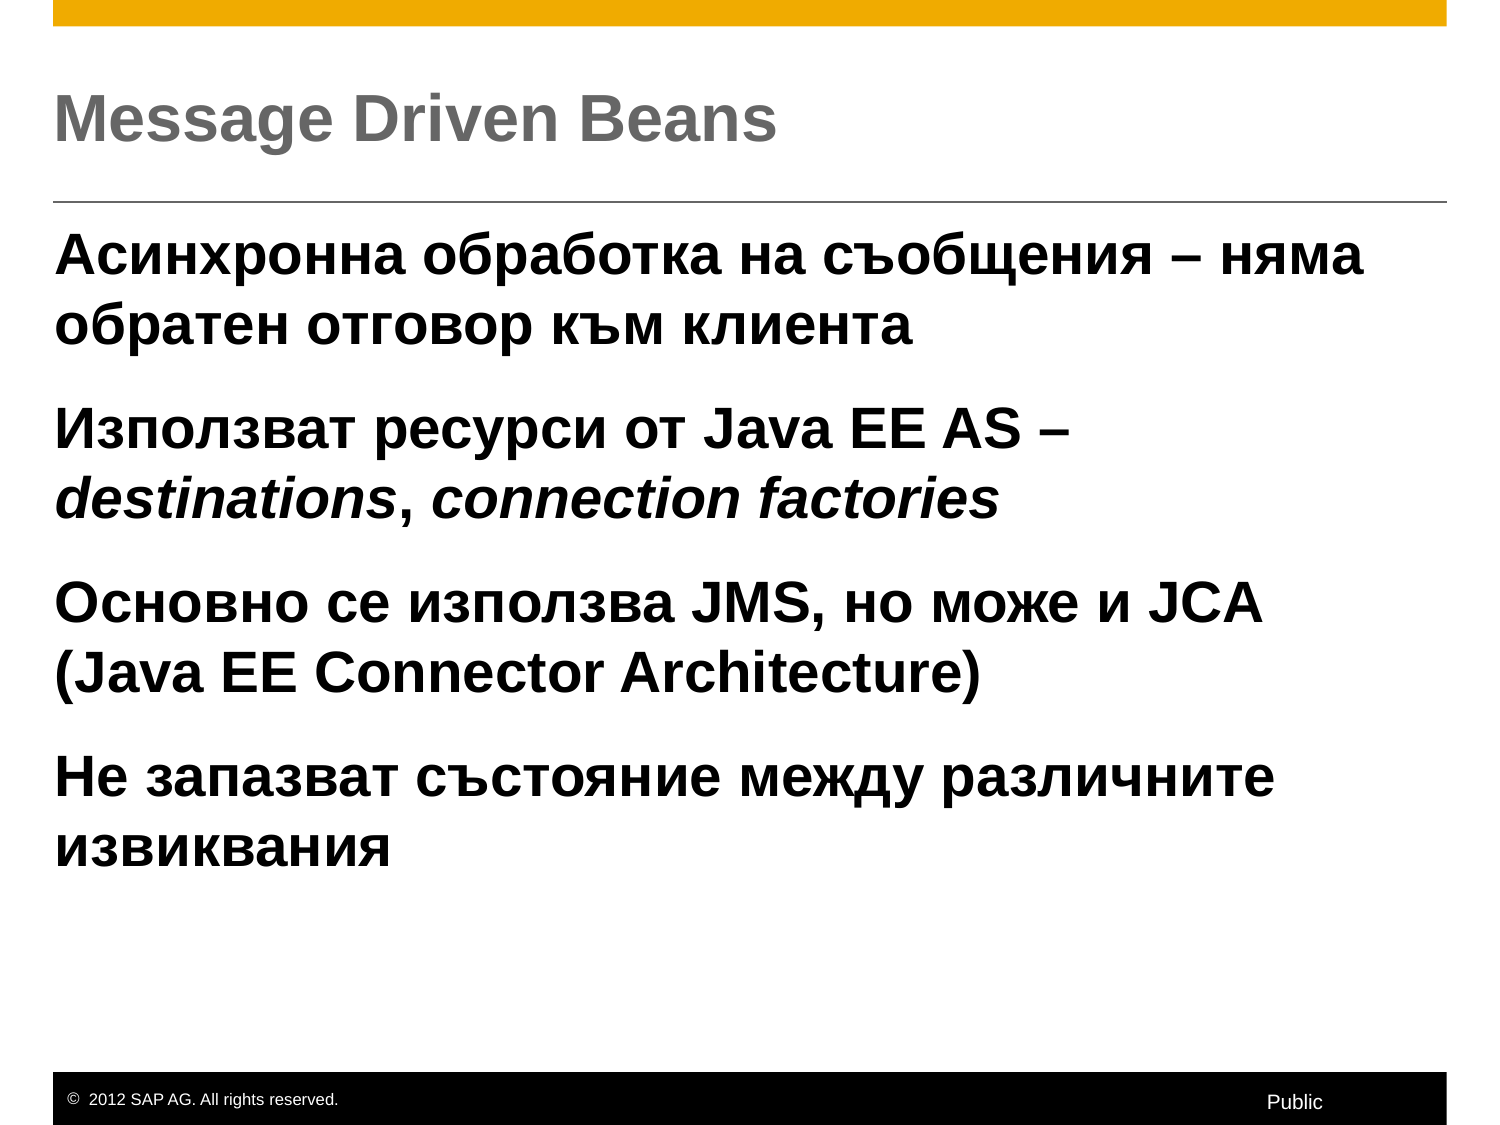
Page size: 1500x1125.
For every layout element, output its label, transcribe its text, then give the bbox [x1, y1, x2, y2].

list Асинхронна обработка на съобщения – няма обратен отговор към клиента Използват ресурси от Java EE AS – destinations, connection factories Основно се използва JMS, но може и JCA (Java EE Connector Architecture) Не запазват състояние между различните извиквания [55, 216, 1398, 1045]
title Message Driven Beans [53, 53, 1447, 178]
